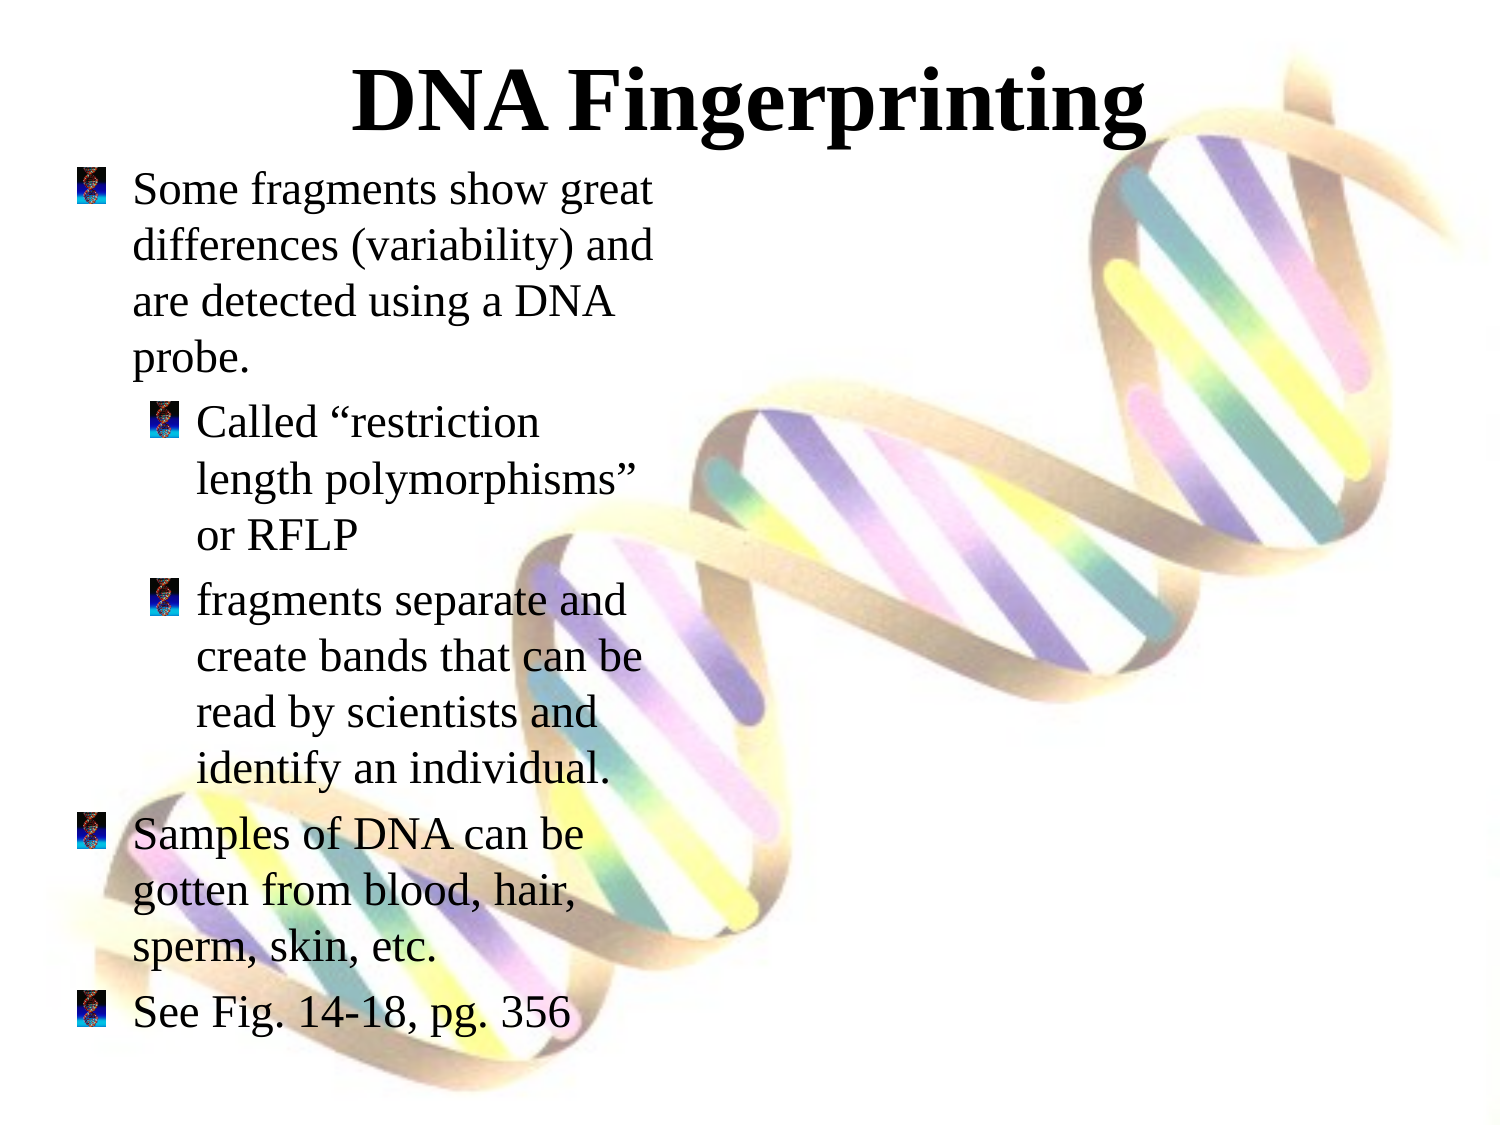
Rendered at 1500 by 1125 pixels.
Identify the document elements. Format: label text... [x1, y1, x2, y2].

picture [77, 812, 106, 849]
title DNA Fingerprinting [75, 0, 1425, 188]
list Some fragments show great differences (variability) and are detected using a DNA probe. Called “restriction length polymorphisms” or RFLP fragments separate and create bands that can be read by scientists and identify an individual. Samples of DNA can be gotten from blood, hair, sperm, skin, etc. See Fig. 14-18, pg. 356 [62, 149, 675, 1063]
picture [150, 578, 179, 616]
picture [77, 990, 106, 1027]
picture [150, 401, 179, 438]
picture [77, 167, 106, 204]
